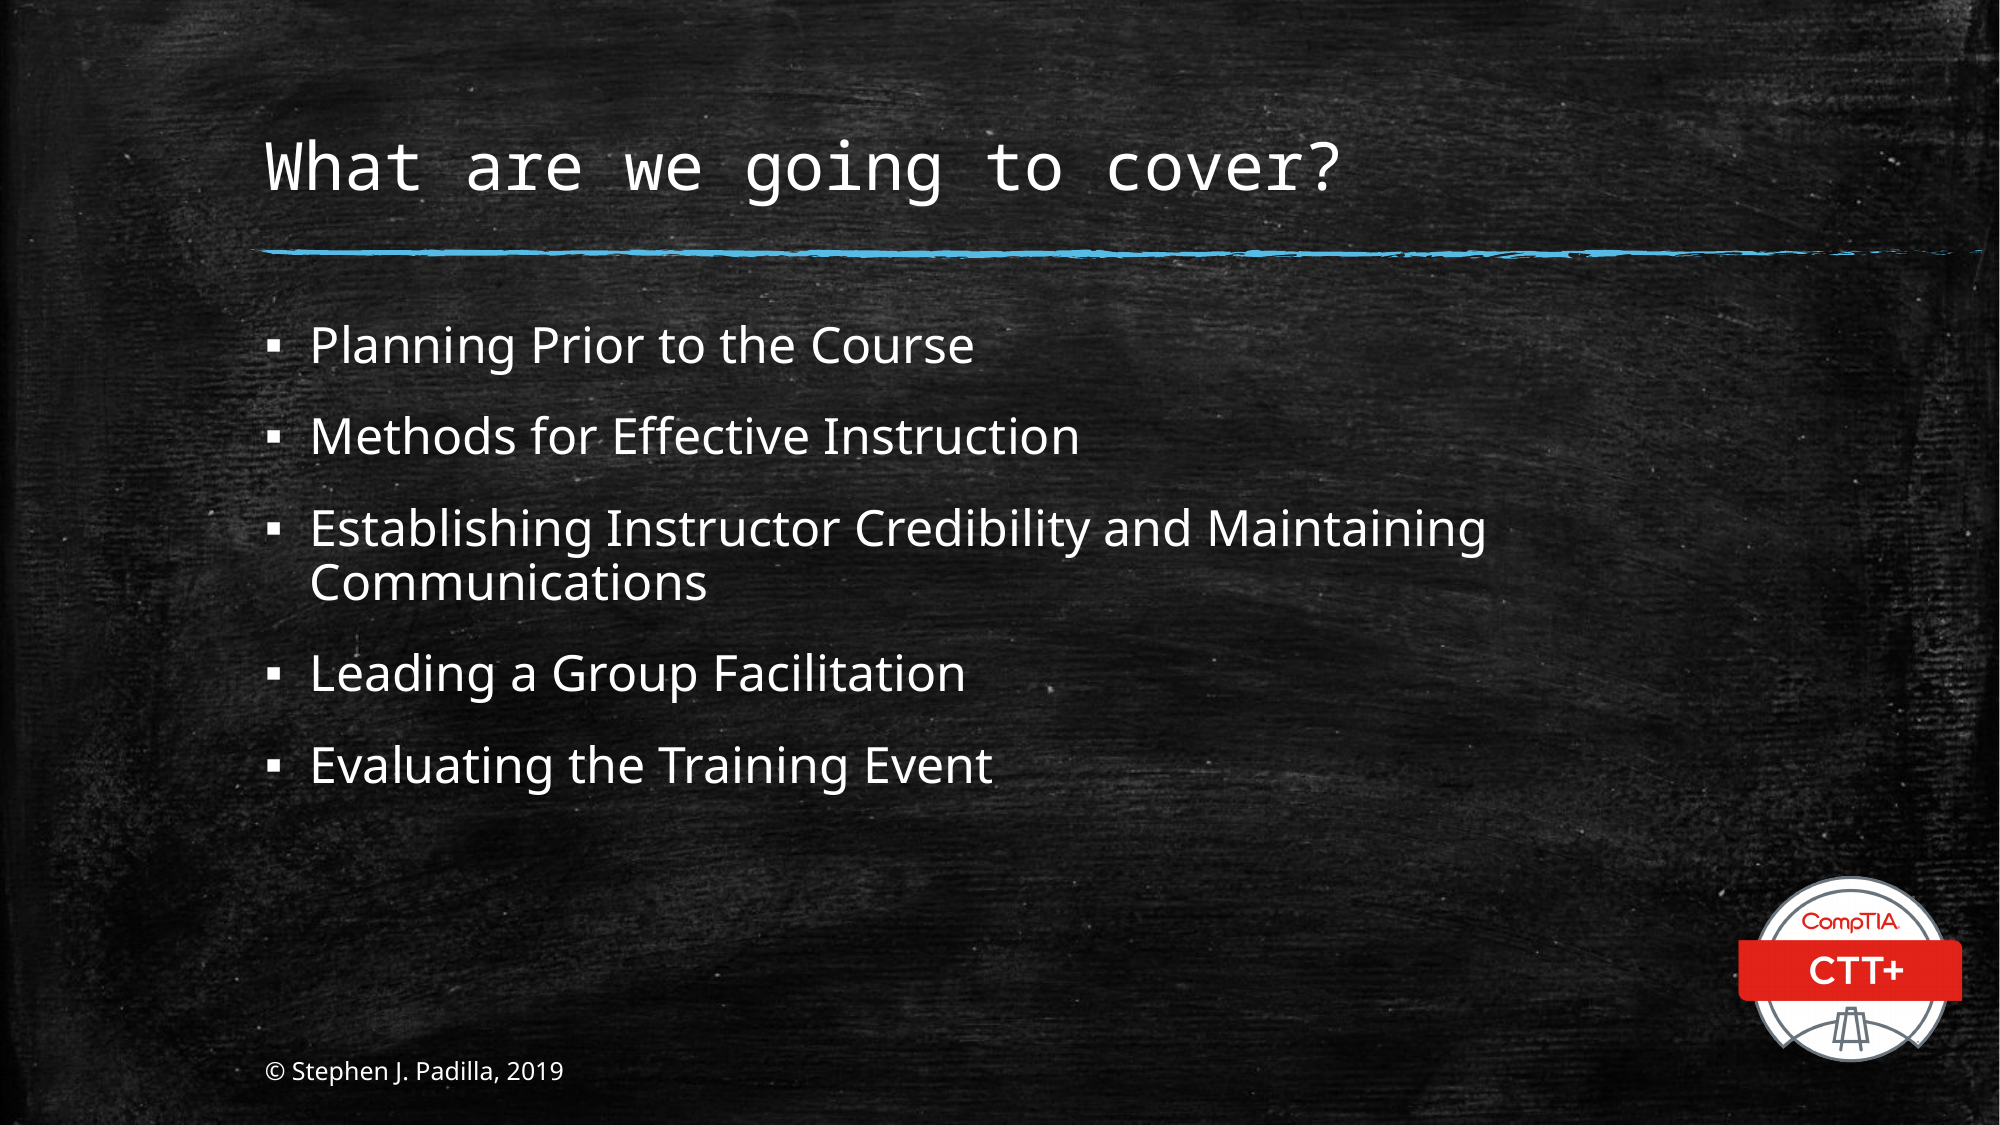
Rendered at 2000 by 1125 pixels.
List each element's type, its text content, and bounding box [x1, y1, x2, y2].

title What are we going to cover? [249, 45, 1750, 213]
list Planning Prior to the Course Methods for Effective Instruction Establishing Instructor Credibility and Maintaining Communications Leading a Group Facilitation Evaluating the Training Event [249, 312, 1750, 1013]
picture [1699, 824, 2000, 1125]
footer © Stephen J. Padilla, 2019 [249, 1050, 1288, 1096]
